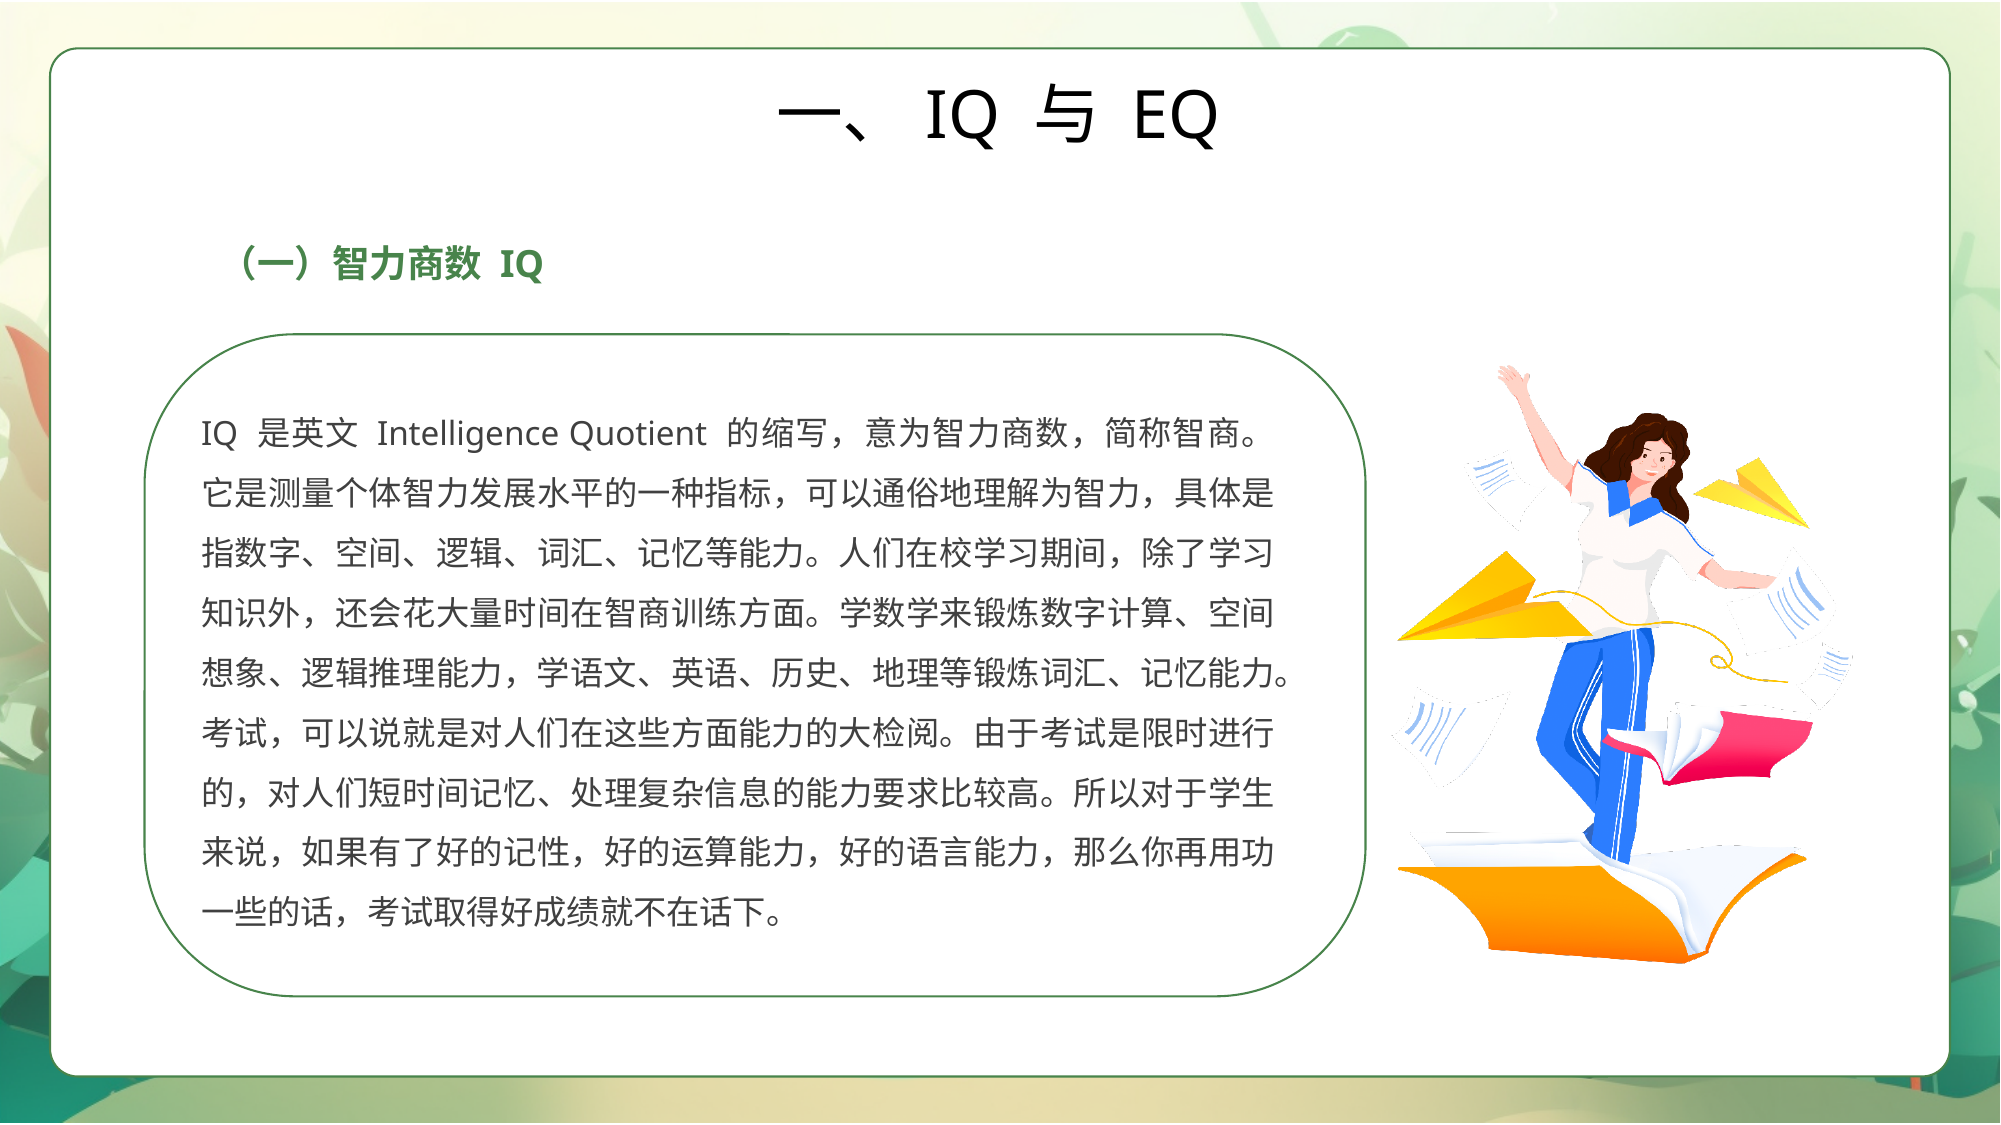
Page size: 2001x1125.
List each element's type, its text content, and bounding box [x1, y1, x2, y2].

text_box 一、IQ 与 EQ [437, 64, 1561, 160]
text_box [144, 334, 1268, 997]
picture [0, 2, 2000, 1123]
text_box （一）智力商数 IQ [205, 210, 898, 293]
